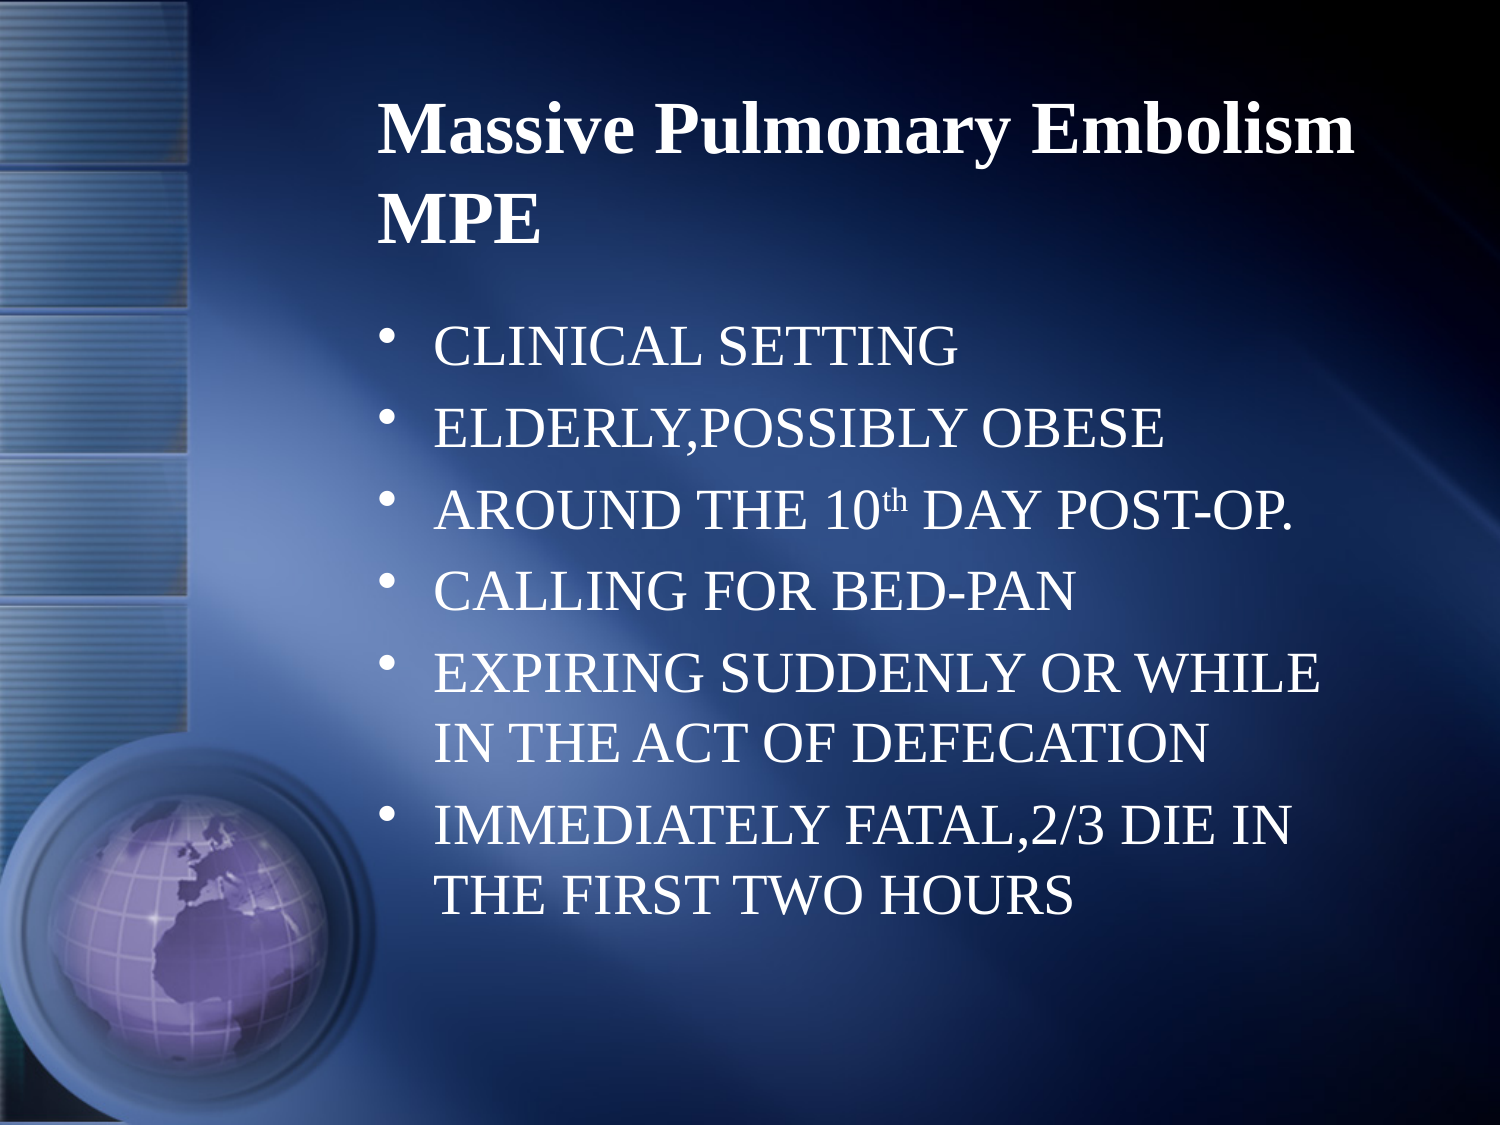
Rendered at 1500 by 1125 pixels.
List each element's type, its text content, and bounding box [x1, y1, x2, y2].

title Massive Pulmonary Embolism MPE [362, 74, 1401, 263]
picture [0, 0, 1500, 1125]
list CLINICAL SETTING ELDERLY,POSSIBLY OBESE AROUND THE 10th DAY POST-OP. CALLING FOR BED-PAN EXPIRING SUDDENLY OR WHILE IN THE ACT OF DEFECATION IMMEDIATELY FATAL,2/3 DIE IN THE FIRST TWO HOURS [362, 299, 1401, 1001]
